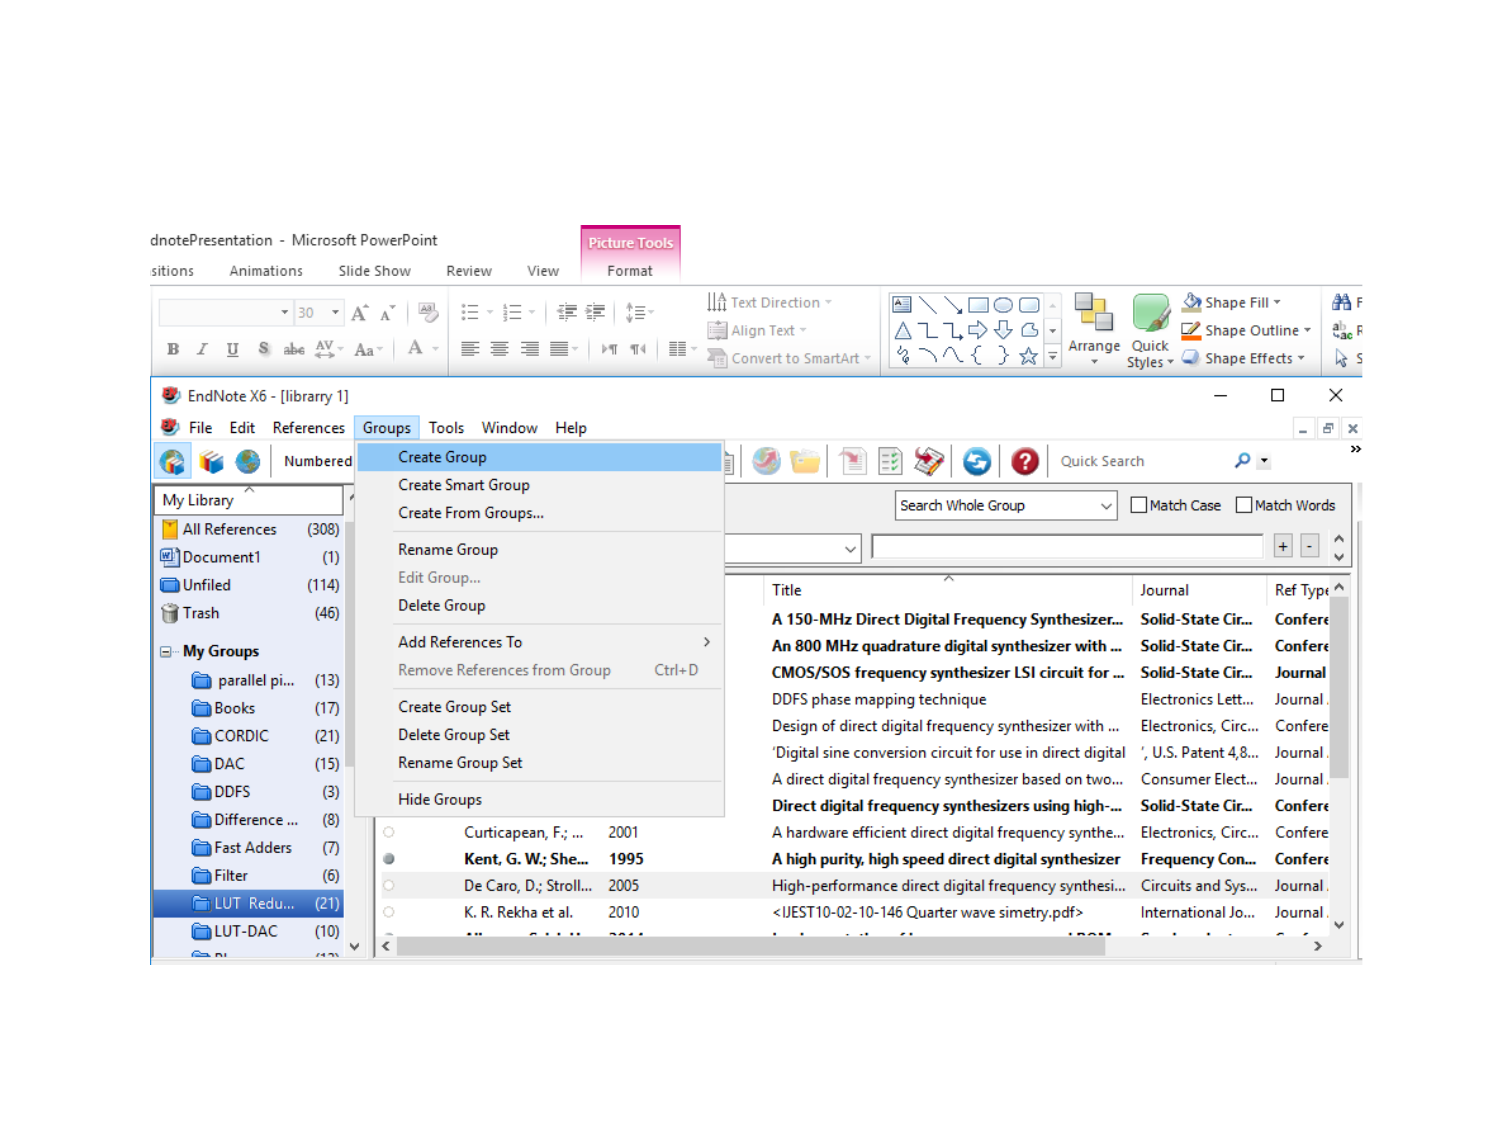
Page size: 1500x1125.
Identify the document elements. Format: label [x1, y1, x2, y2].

picture [149, 224, 1363, 965]
